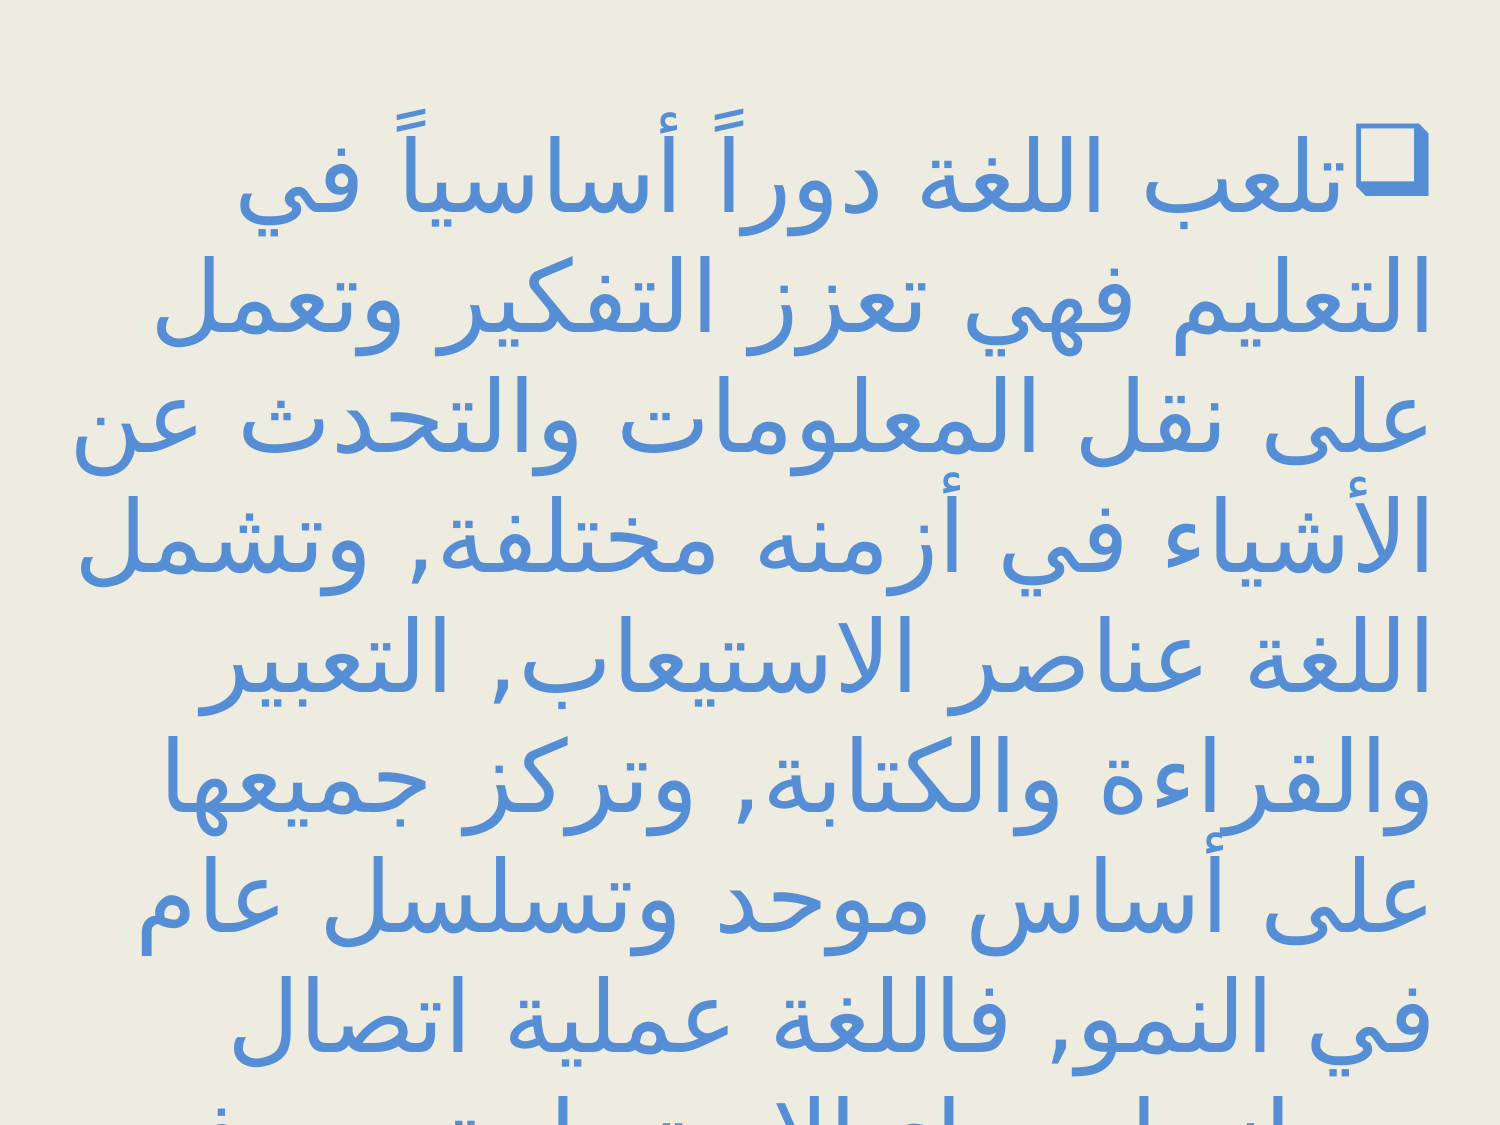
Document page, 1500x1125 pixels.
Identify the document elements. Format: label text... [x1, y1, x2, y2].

subtitle تلعب اللغة دوراً أساسياً في التعليم فهي تعزز التفكير وتعمل على نقل المعلومات والتحدث عن الأشياء في أزمنه مختلفة, وتشمل اللغة عناصر الاستيعاب, التعبير والقراءة والكتابة, وتركز جميعها على أساس موحد وتسلسل عام في النمو, فاللغة عملية اتصال بجوانبها سواء الاستيعابية من فهم وقراءة أو التعبيرية من كلام وكتابة. [35, 105, 1454, 1090]
